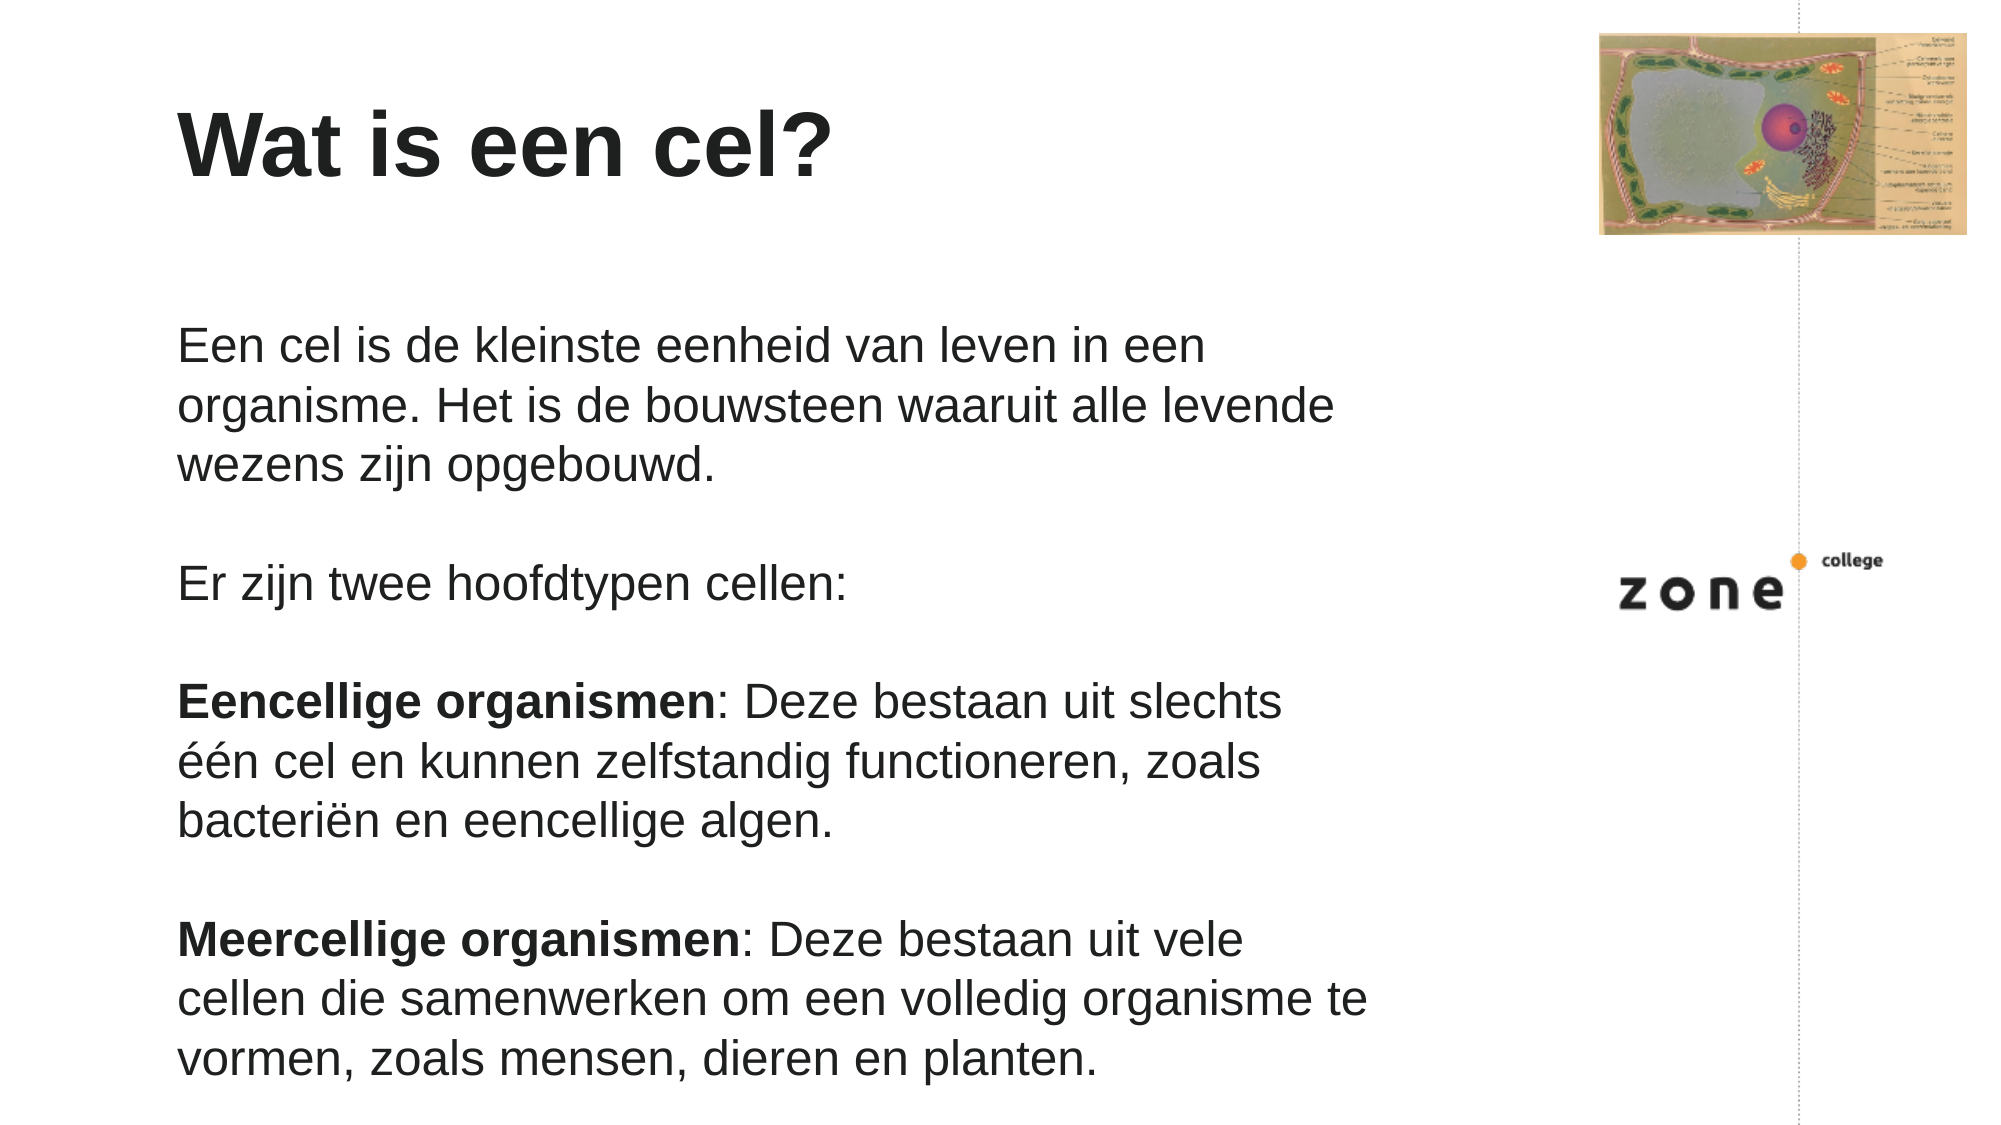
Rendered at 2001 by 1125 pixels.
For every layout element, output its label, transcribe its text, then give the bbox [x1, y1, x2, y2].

list Een cel is de kleinste eenheid van leven in een organisme. Het is de bouwsteen waaruit alle levende wezens zijn opgebouwd. Er zijn twee hoofdtypen cellen: Eencellige organismen: Deze bestaan uit slechts één cel en kunnen zelfstandig functioneren, zoals bacteriën en eencellige algen. Meercellige organismen: Deze bestaan uit vele cellen die samenwerken om een volledig organisme te vormen, zoals mensen, dieren en planten. [177, 313, 1370, 1091]
picture [1596, 0, 2001, 1125]
title Wat is een cel? [177, 97, 1471, 261]
